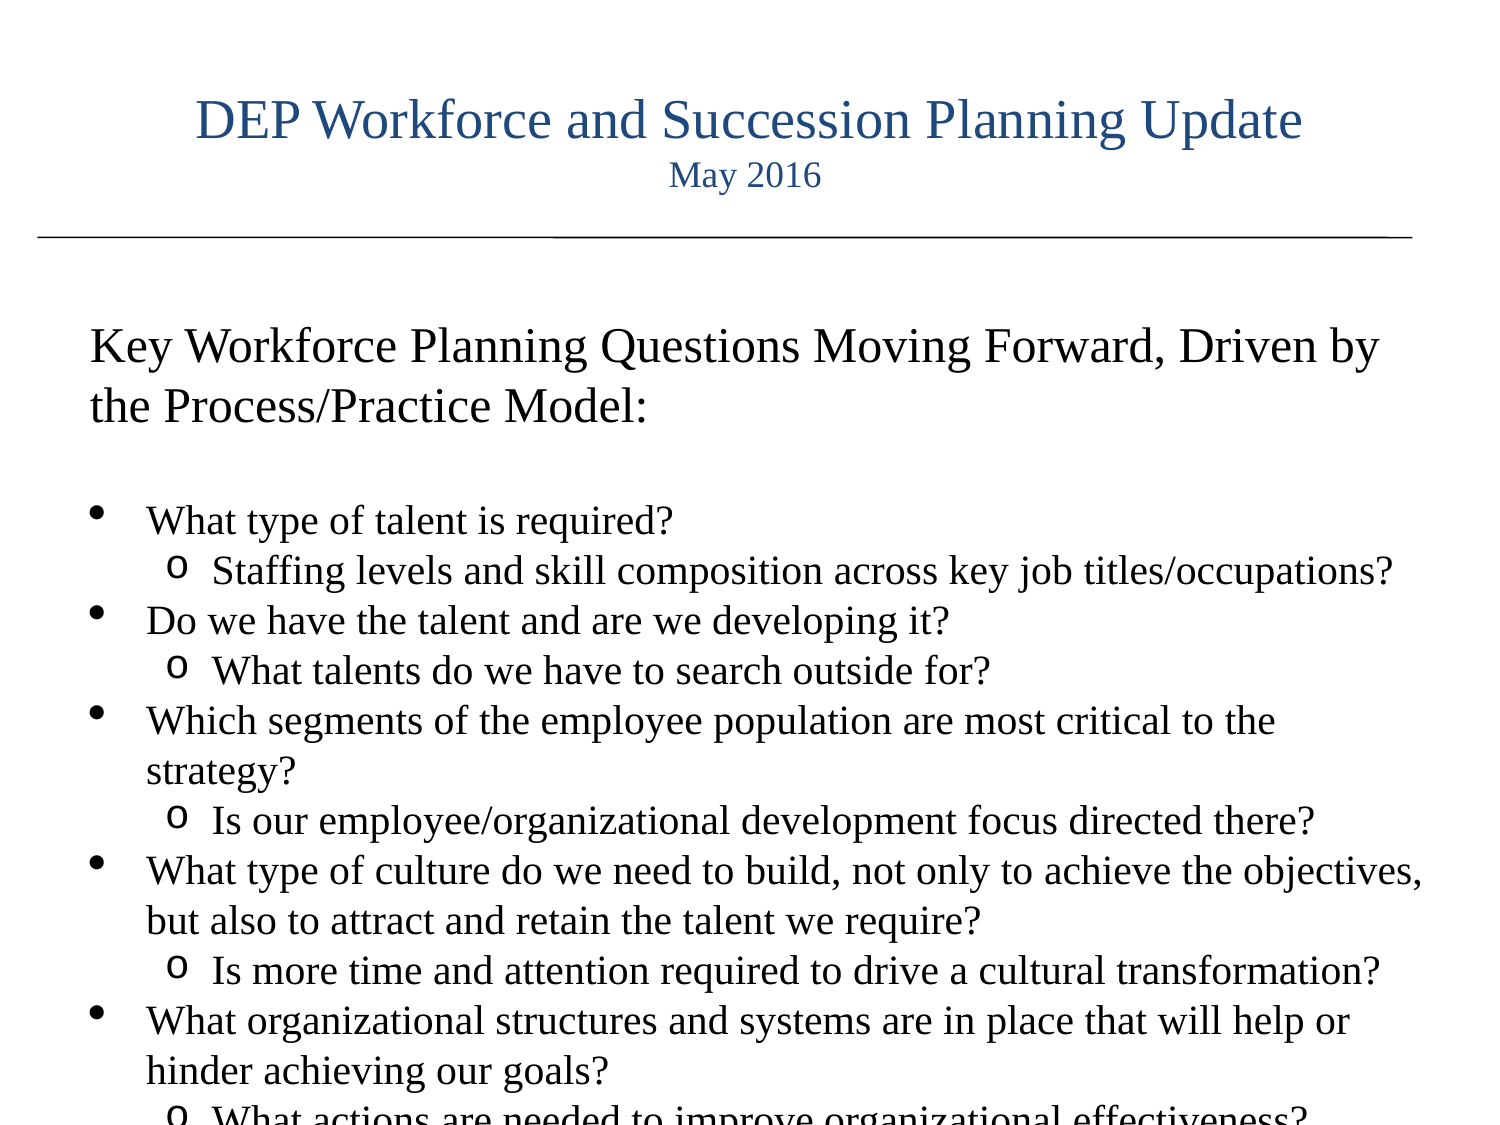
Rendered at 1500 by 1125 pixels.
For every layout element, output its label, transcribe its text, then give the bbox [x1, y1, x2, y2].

text_box Key Workforce Planning Questions Moving Forward, Driven by the Process/Practice Model: What type of talent is required? Staffing levels and skill composition across key job titles/occupations? Do we have the talent and are we developing it? What talents do we have to search outside for? Which segments of the employee population are most critical to the strategy? Is our employee/organizational development focus directed there? What type of culture do we need to build, not only to achieve the objectives, but also to attract and retain the talent we require? Is more time and attention required to drive a cultural transformation? What organizational structures and systems are in place that will help or hinder achieving our goals? What actions are needed to improve organizational effectiveness? [75, 305, 1450, 1125]
title DEP Workforce and Succession Planning Update May 2016 [75, 45, 1425, 233]
